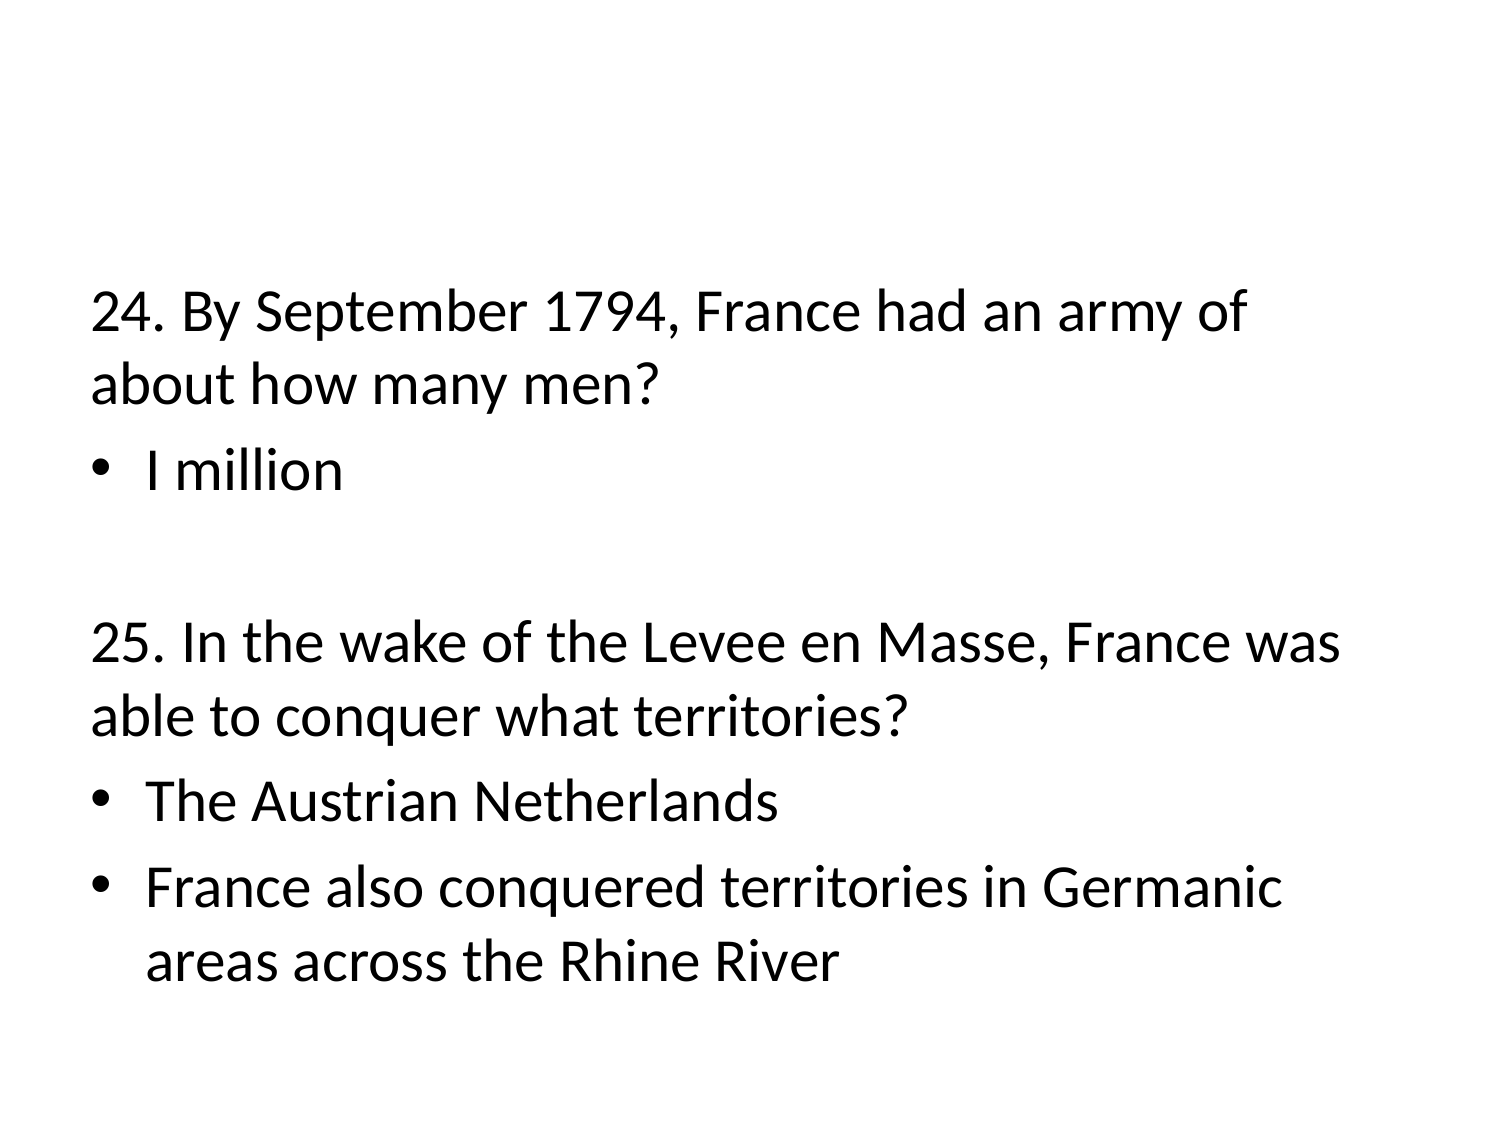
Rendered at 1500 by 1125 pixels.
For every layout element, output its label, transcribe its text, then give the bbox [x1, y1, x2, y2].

list 24. By September 1794, France had an army of about how many men? I million 25. In the wake of the Levee en Masse, France was able to conquer what territories? The Austrian Netherlands France also conquered territories in Germanic areas across the Rhine River [75, 262, 1425, 1005]
